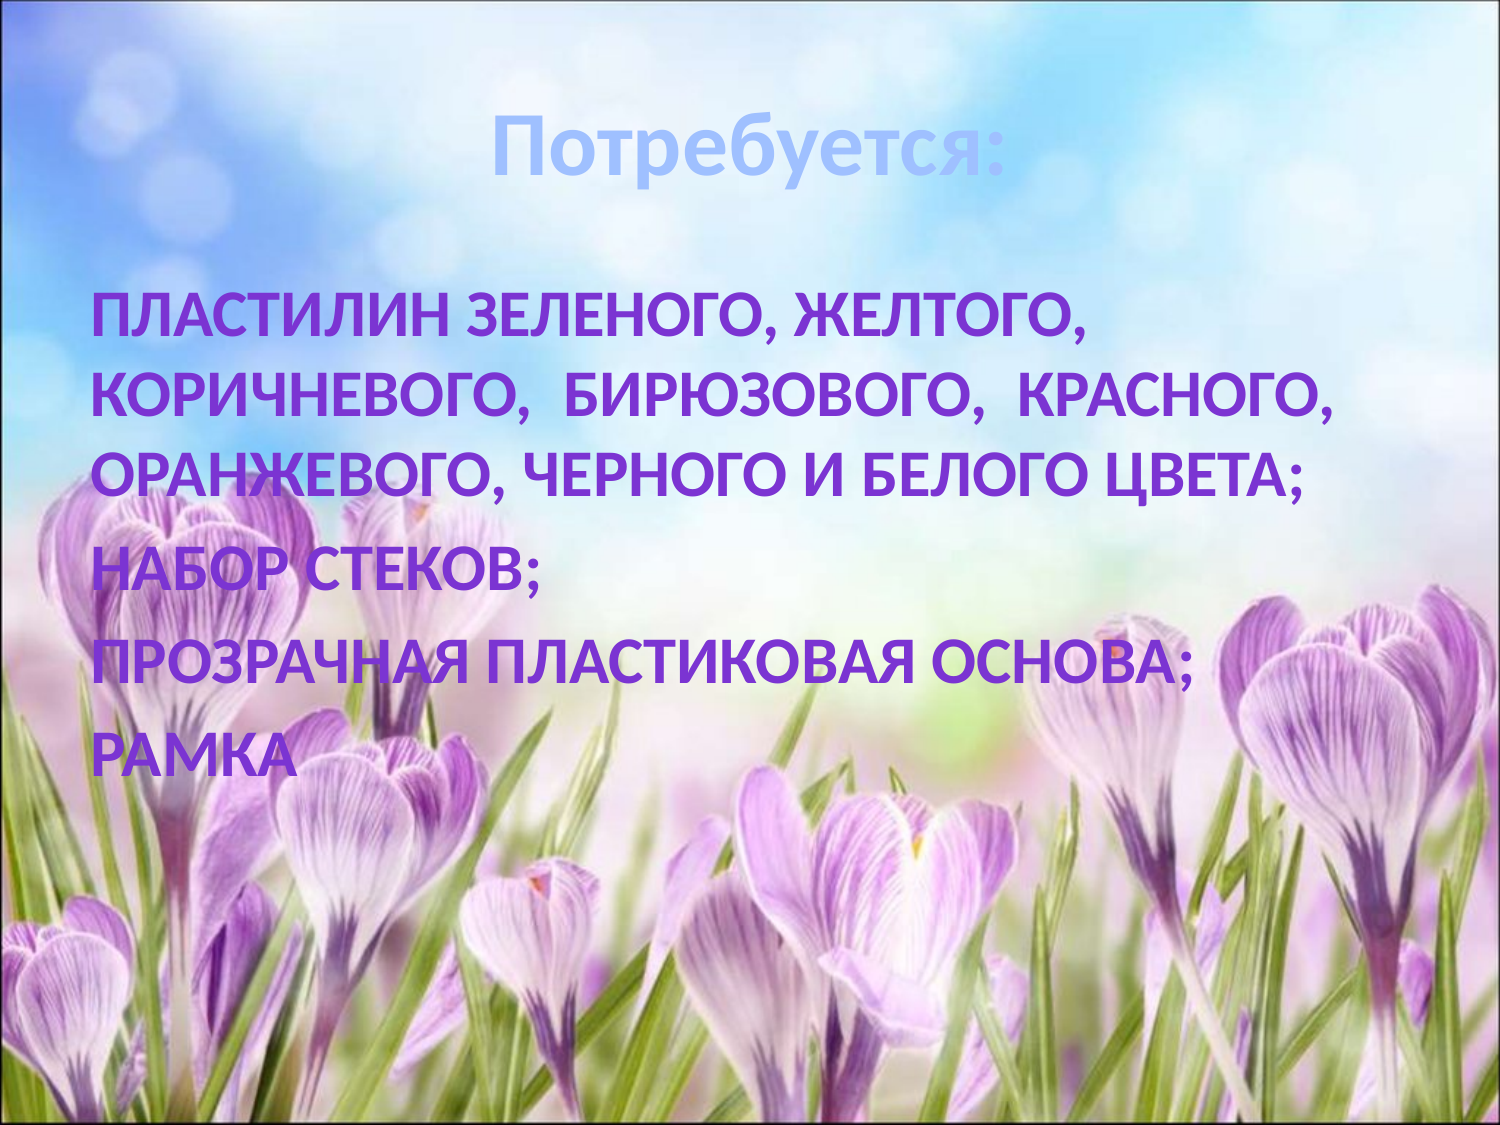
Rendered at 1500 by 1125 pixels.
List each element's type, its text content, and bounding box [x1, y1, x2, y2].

title Потребуется: [75, 45, 1425, 233]
list Пластилин зеленого, желтого, коричневого, бирюзового, красного, оранжевого, черного и белого цвета; Набор стеков; Прозрачная пластиковая основа; Рамка [75, 262, 1425, 1005]
picture [0, 0, 1500, 1125]
